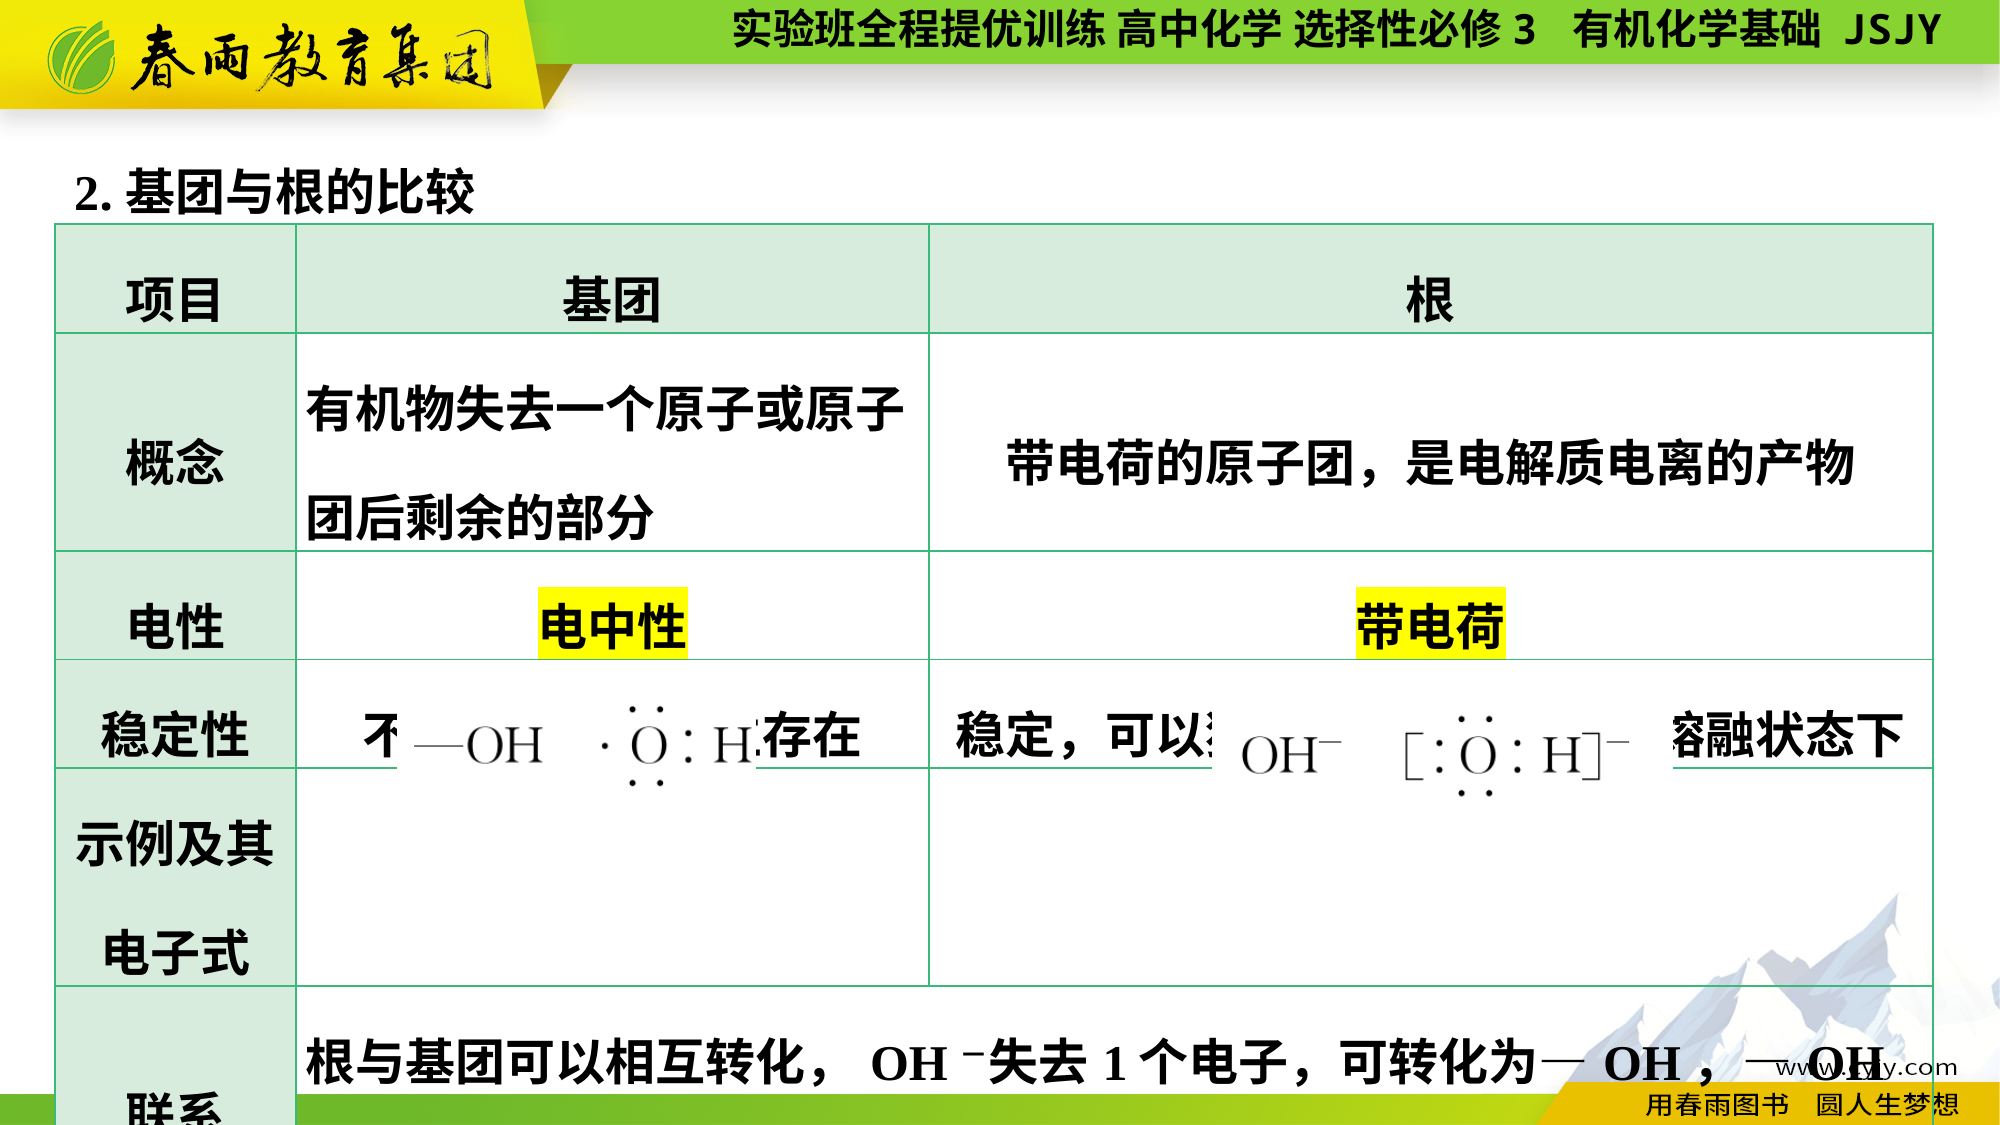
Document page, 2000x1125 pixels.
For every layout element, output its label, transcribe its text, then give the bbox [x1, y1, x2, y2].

table_header 项目 [56, 225, 295, 332]
table_cell 带电荷 [930, 552, 1932, 659]
table_cell 根与基团可以相互转化，OH－失去1个电子，可转化为—OH，—OH获得1个电子，可转化为OH－ [297, 987, 1932, 1125]
table_cell 稳定性 [56, 660, 295, 767]
picture [0, 0, 2000, 1125]
table_header 基团 [297, 225, 928, 332]
table_cell 有机物失去一个原子或原子团后剩余的部分 [297, 334, 928, 550]
table_cell [930, 769, 1932, 985]
table_cell 带电荷的原子团，是电解质电离的产物 [930, 334, 1932, 550]
table_cell 联系 [56, 987, 295, 1125]
picture [397, 692, 757, 799]
picture [1212, 692, 1673, 805]
table_header 根 [930, 225, 1932, 332]
table_cell 示例及其电子式 [56, 769, 295, 985]
table_cell 概念 [56, 334, 295, 550]
table_cell [297, 769, 928, 985]
table_cell 电中性 [297, 552, 928, 659]
table_cell 电性 [56, 552, 295, 659]
table_cell 不稳定，不能独立存在 [297, 660, 928, 767]
list 2.基团与根的比较 [59, 122, 1944, 217]
table_cell 稳定，可以独立存在于溶液中或熔融状态下 [930, 660, 1932, 767]
